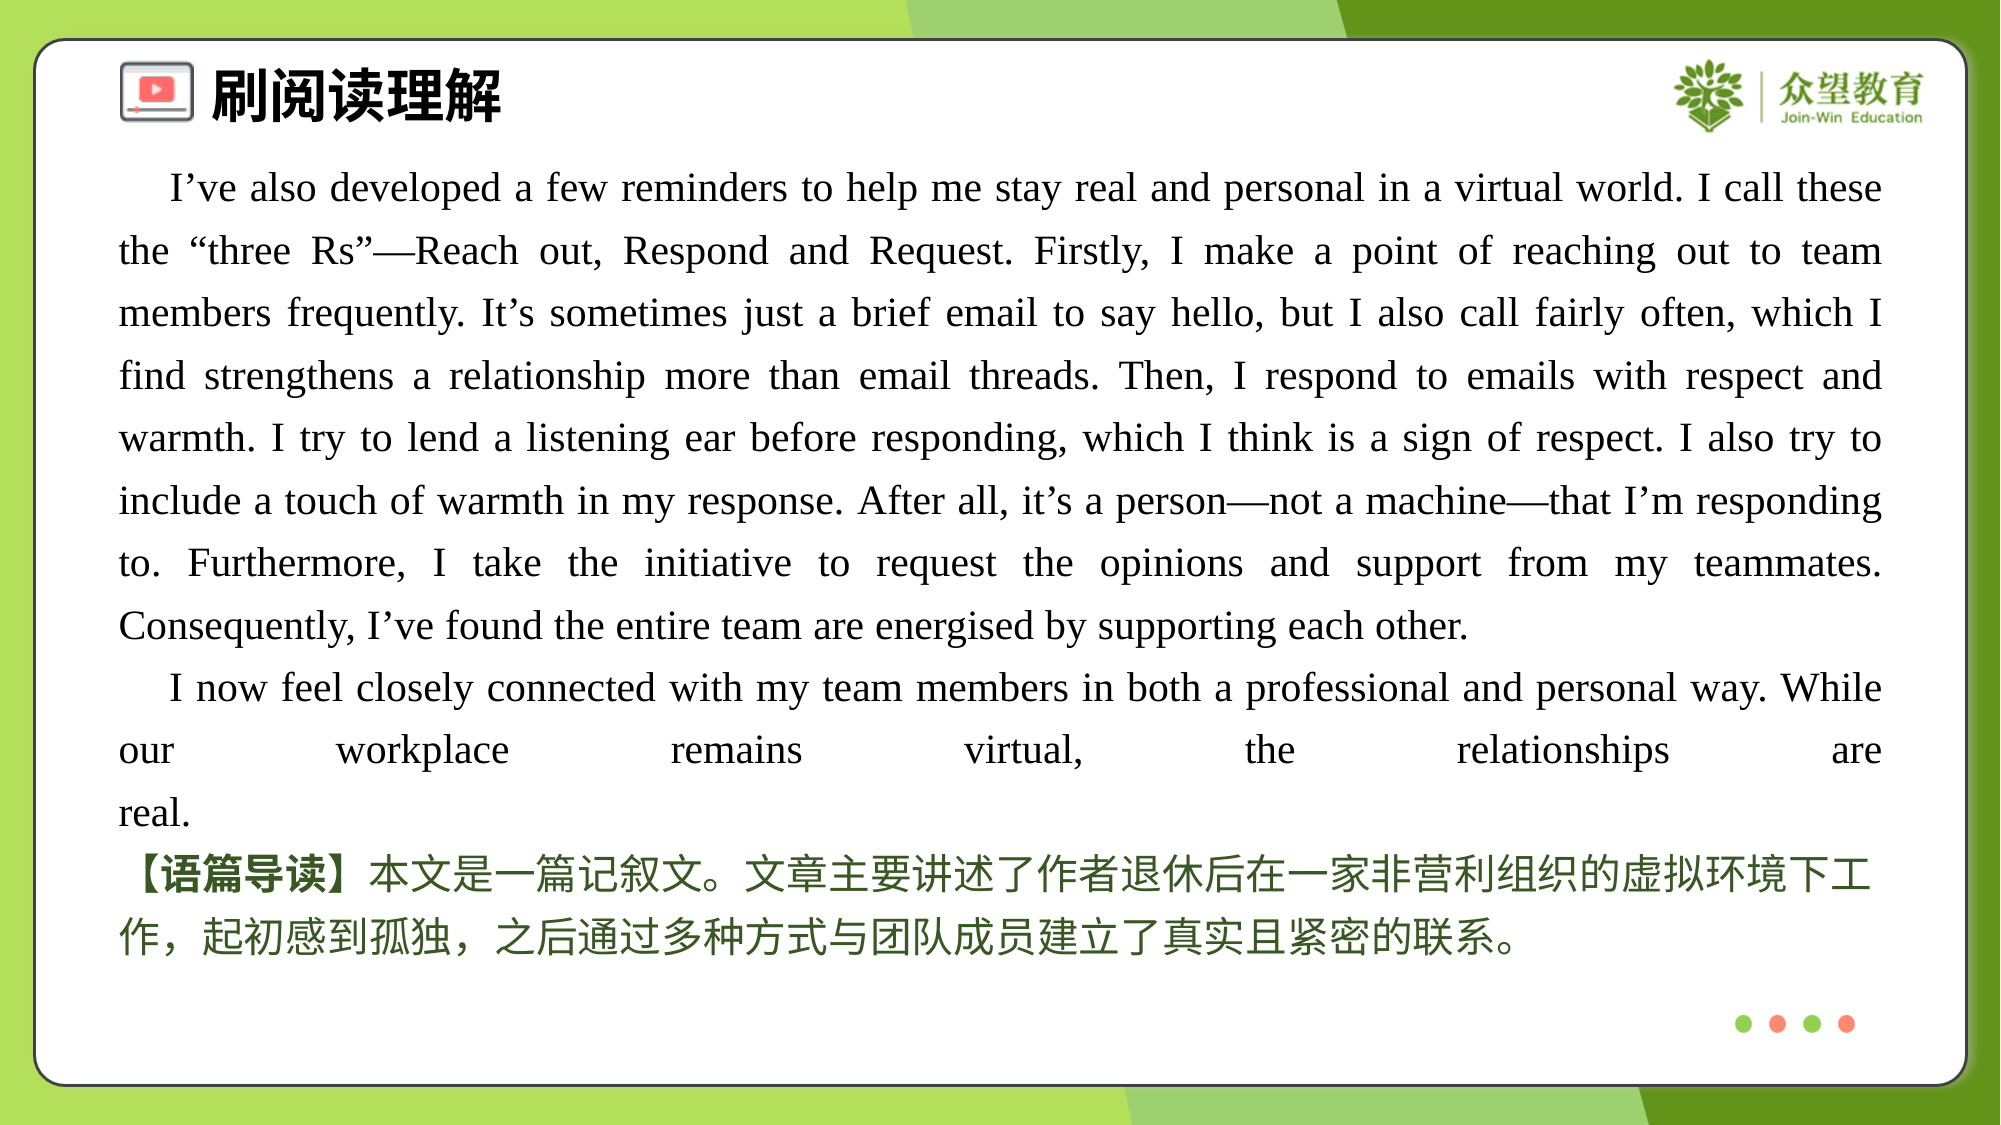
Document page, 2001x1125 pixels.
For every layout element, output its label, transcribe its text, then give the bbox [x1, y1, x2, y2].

text_box 【语篇导读】本文是一篇记叙文。文章主要讲述了作者退休后在一家非营利组织的虚拟环境下工作，起初感到孤独，之后通过多种方式与团队成员建立了真实且紧密的联系。 [118, 835, 1883, 956]
text_box I’ve also developed a few reminders to help me stay real and personal in a virtual world. I call these the “three Rs”—Reach out, Respond and Request. Firstly, I make a point of reaching out to team members frequently. It’s sometimes just a brief email to say hello, but I also call fairly often, which I find strengthens a relationship more than email threads. Then, I respond to emails with respect and warmth. I try to lend a listening ear before responding, which I think is a sign of respect. I also try to include a touch of warmth in my response. After all, it’s a person—not a machine—that I’m responding to. Furthermore, I take the initiative to request the opinions and support from my teammates. Consequently, I’ve found the entire team are energised by supporting each other. I now feel closely connected with my team members in both a professional and personal way. While our workplace remains virtual, the relationships are real.#1.4 [118, 147, 1883, 829]
picture [0, 0, 2000, 1125]
